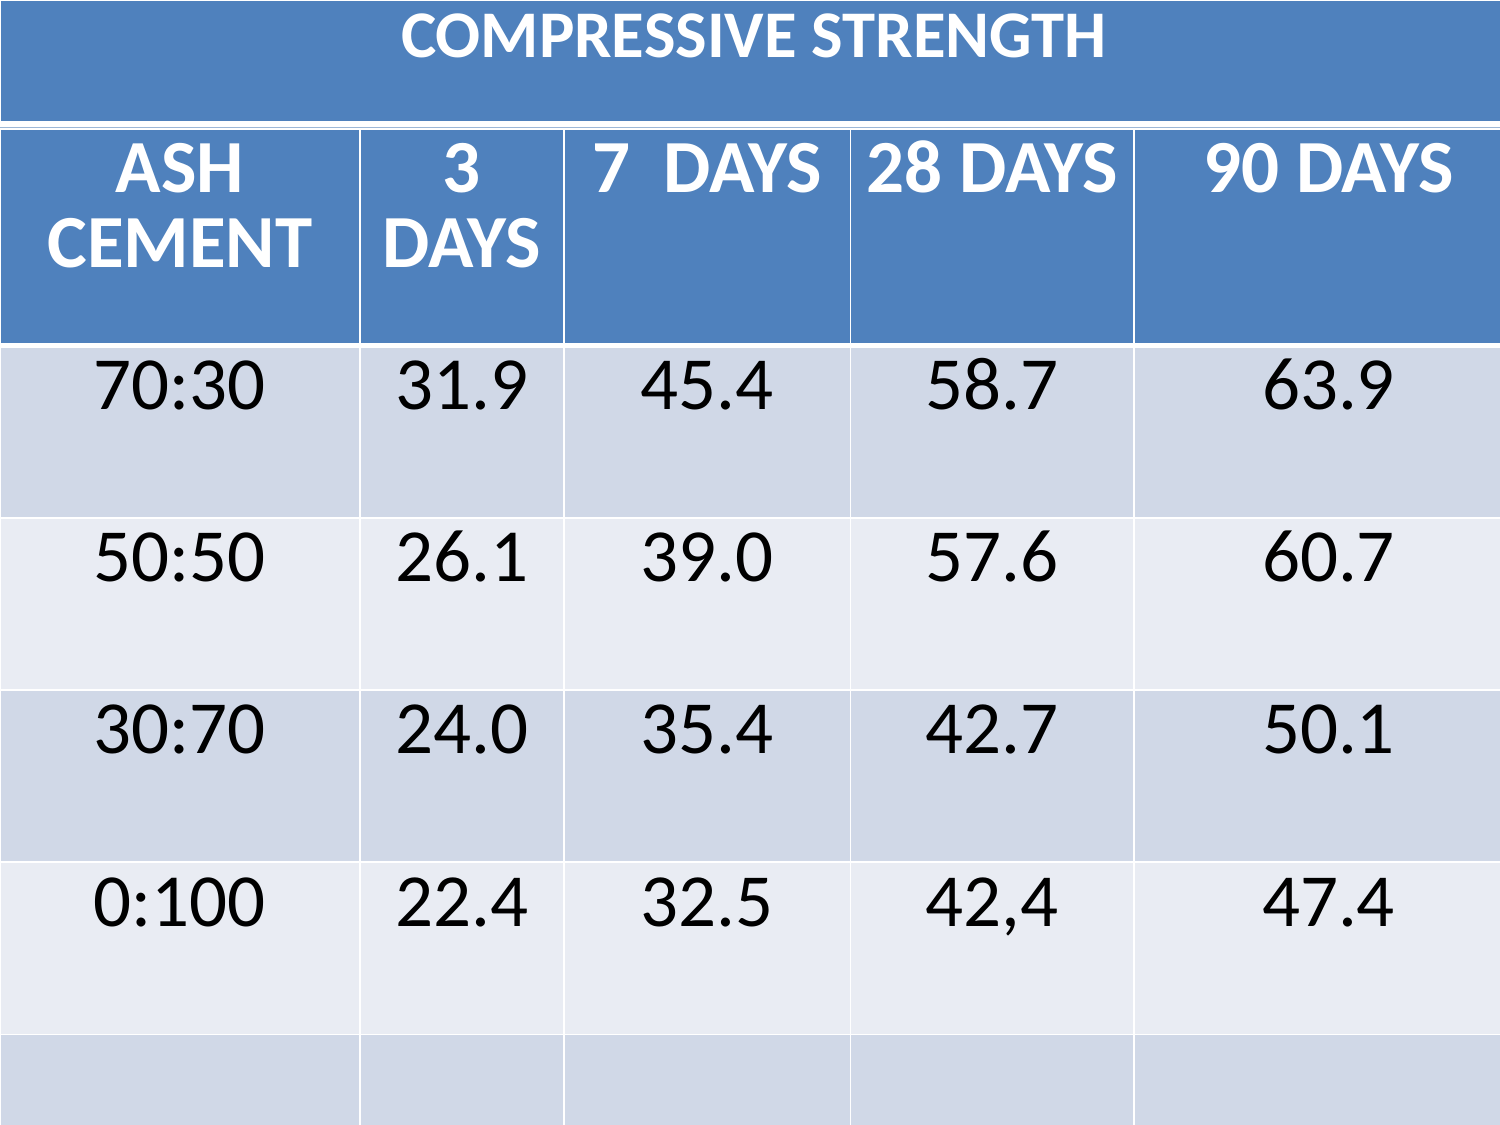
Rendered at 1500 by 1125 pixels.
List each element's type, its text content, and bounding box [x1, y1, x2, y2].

table_cell 60.7 [1135, 519, 1500, 689]
table_cell [361, 1035, 563, 1125]
table_cell 42.7 [851, 691, 1133, 861]
table_cell 31.9 [361, 348, 563, 517]
table_cell 50.1 [1135, 691, 1500, 861]
table_cell 70:30 [1, 348, 359, 517]
table_cell 45.4 [565, 348, 850, 517]
table_cell 32.5 [565, 863, 850, 1034]
table_header ASH CEMENT [1, 130, 359, 343]
table_cell [565, 1035, 850, 1125]
table_cell 24.0 [361, 691, 563, 861]
table_cell [851, 1035, 1133, 1125]
table_header 3 DAYS [361, 130, 563, 343]
table_header COMPRESSIVE STRENGTH [1, 1, 1500, 121]
table_cell [1135, 1035, 1500, 1125]
table_cell 58.7 [851, 348, 1133, 517]
table_cell 57.6 [851, 519, 1133, 689]
table_cell 35.4 [565, 691, 850, 861]
table_cell 39.0 [565, 519, 850, 689]
table_cell 26.1 [361, 519, 563, 689]
table_header 7 DAYS [565, 130, 850, 343]
table_cell 42,4 [851, 863, 1133, 1034]
table_cell 47.4 [1135, 863, 1500, 1034]
table_cell 30:70 [1, 691, 359, 861]
table_header 90 DAYS [1135, 130, 1500, 343]
table_cell [1, 1035, 359, 1125]
table_header 28 DAYS [851, 130, 1133, 343]
table_cell 0:100 [1, 863, 359, 1034]
table_cell 63.9 [1135, 348, 1500, 517]
table_cell 22.4 [361, 863, 563, 1034]
table_cell 50:50 [1, 519, 359, 689]
